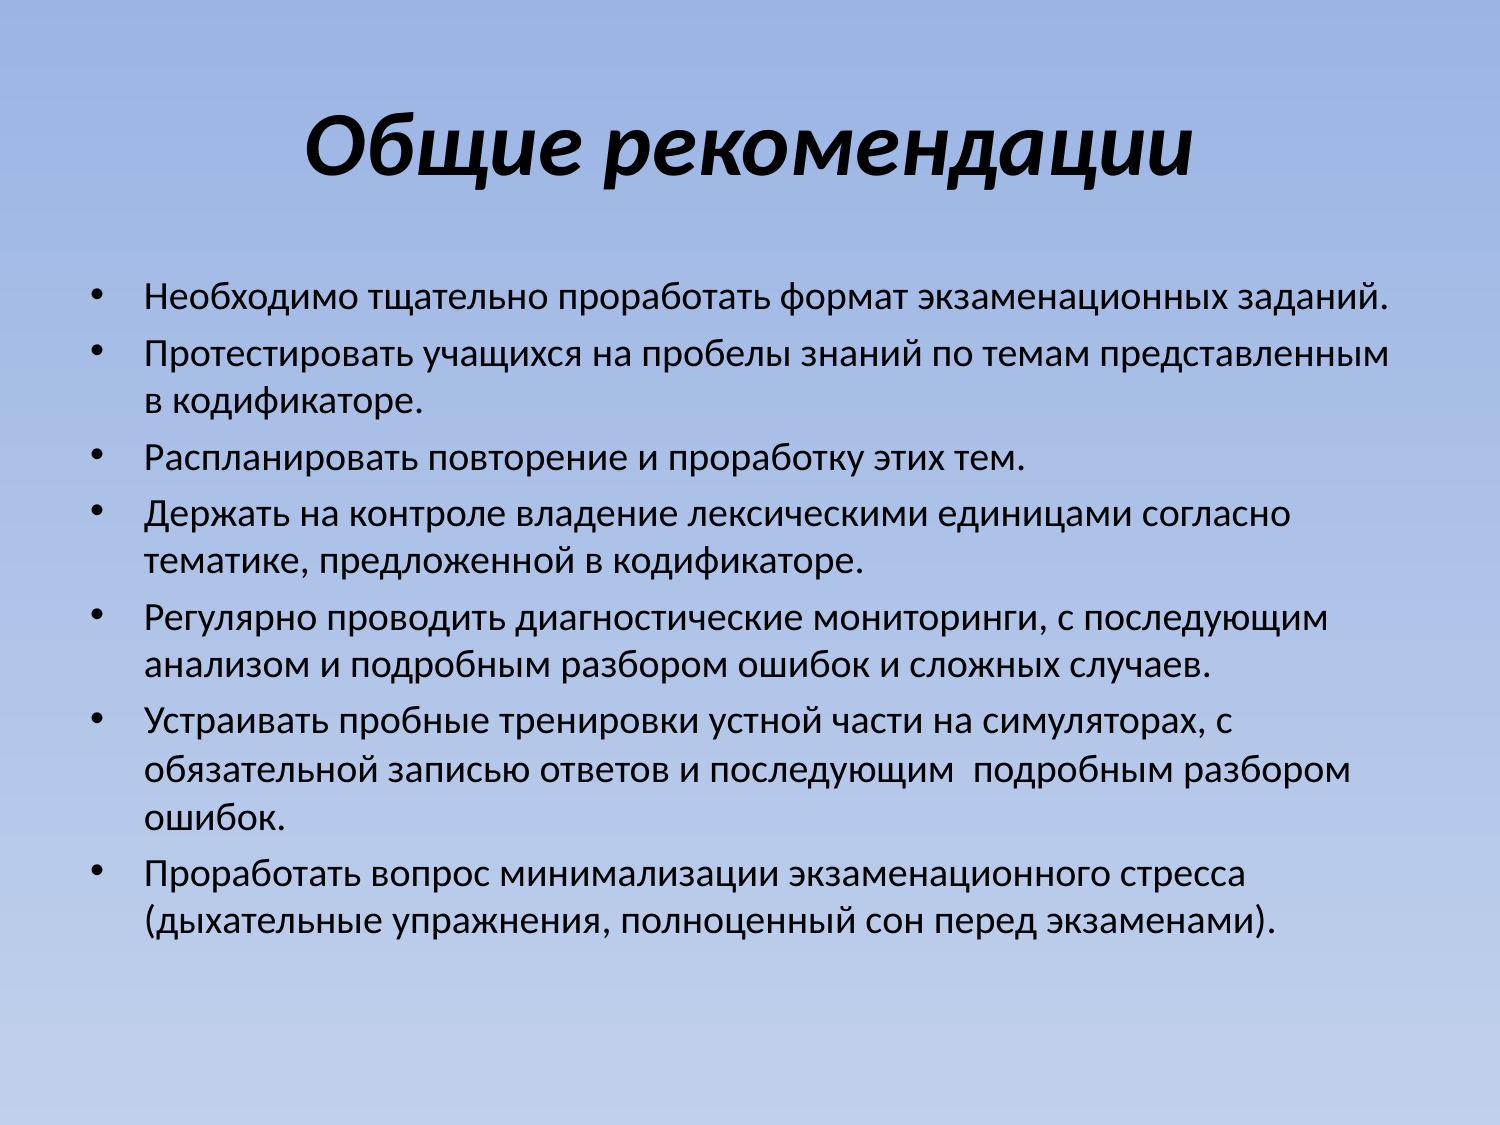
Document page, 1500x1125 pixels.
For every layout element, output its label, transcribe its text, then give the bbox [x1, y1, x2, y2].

list Необходимо тщательно проработать формат экзаменационных заданий. Протестировать учащихся на пробелы знаний по темам представленным в кодификаторе. Распланировать повторение и проработку этих тем. Держать на контроле владение лексическими единицами согласно тематике, предложенной в кодификаторе. Регулярно проводить диагностические мониторинги, с последующим анализом и подробным разбором ошибок и сложных случаев. Устраивать пробные тренировки устной части на симуляторах, с обязательной записью ответов и последующим подробным разбором ошибок. Проработать вопрос минимализации экзаменационного стресса (дыхательные упражнения, полноценный сон перед экзаменами). [75, 262, 1425, 1005]
title Общие рекомендации [75, 45, 1425, 233]
